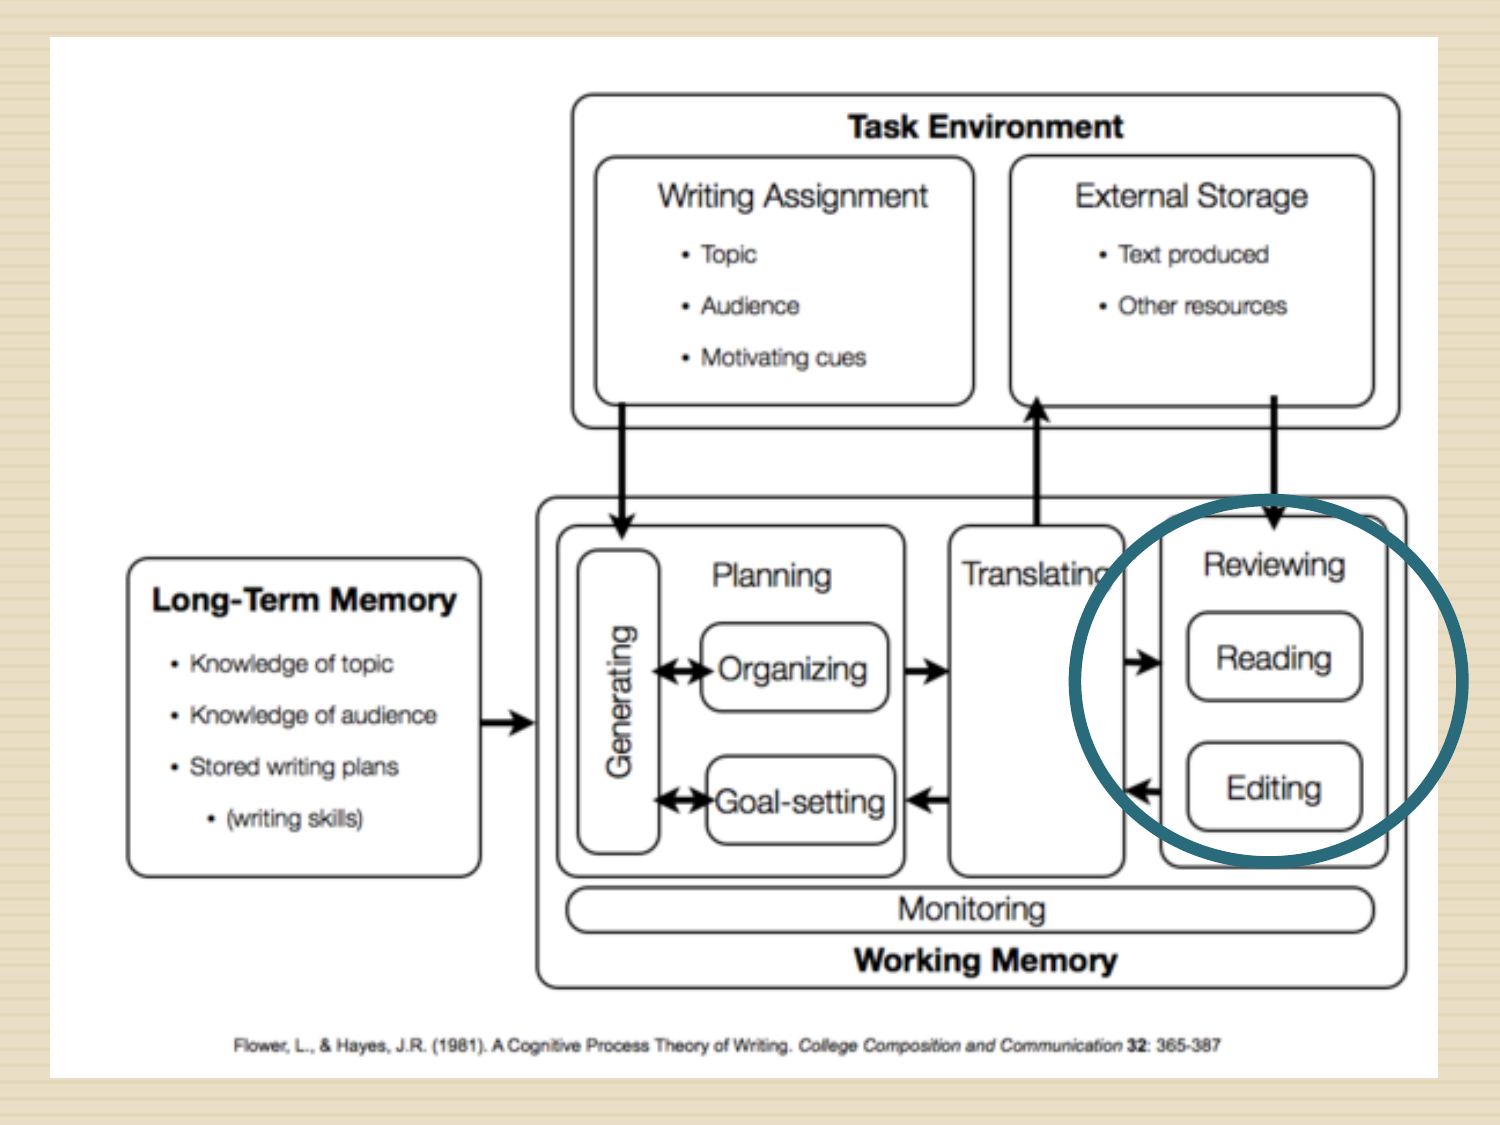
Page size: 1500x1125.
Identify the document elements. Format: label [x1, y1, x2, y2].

text_box [1442, 596, 1465, 766]
picture [49, 37, 1438, 1079]
